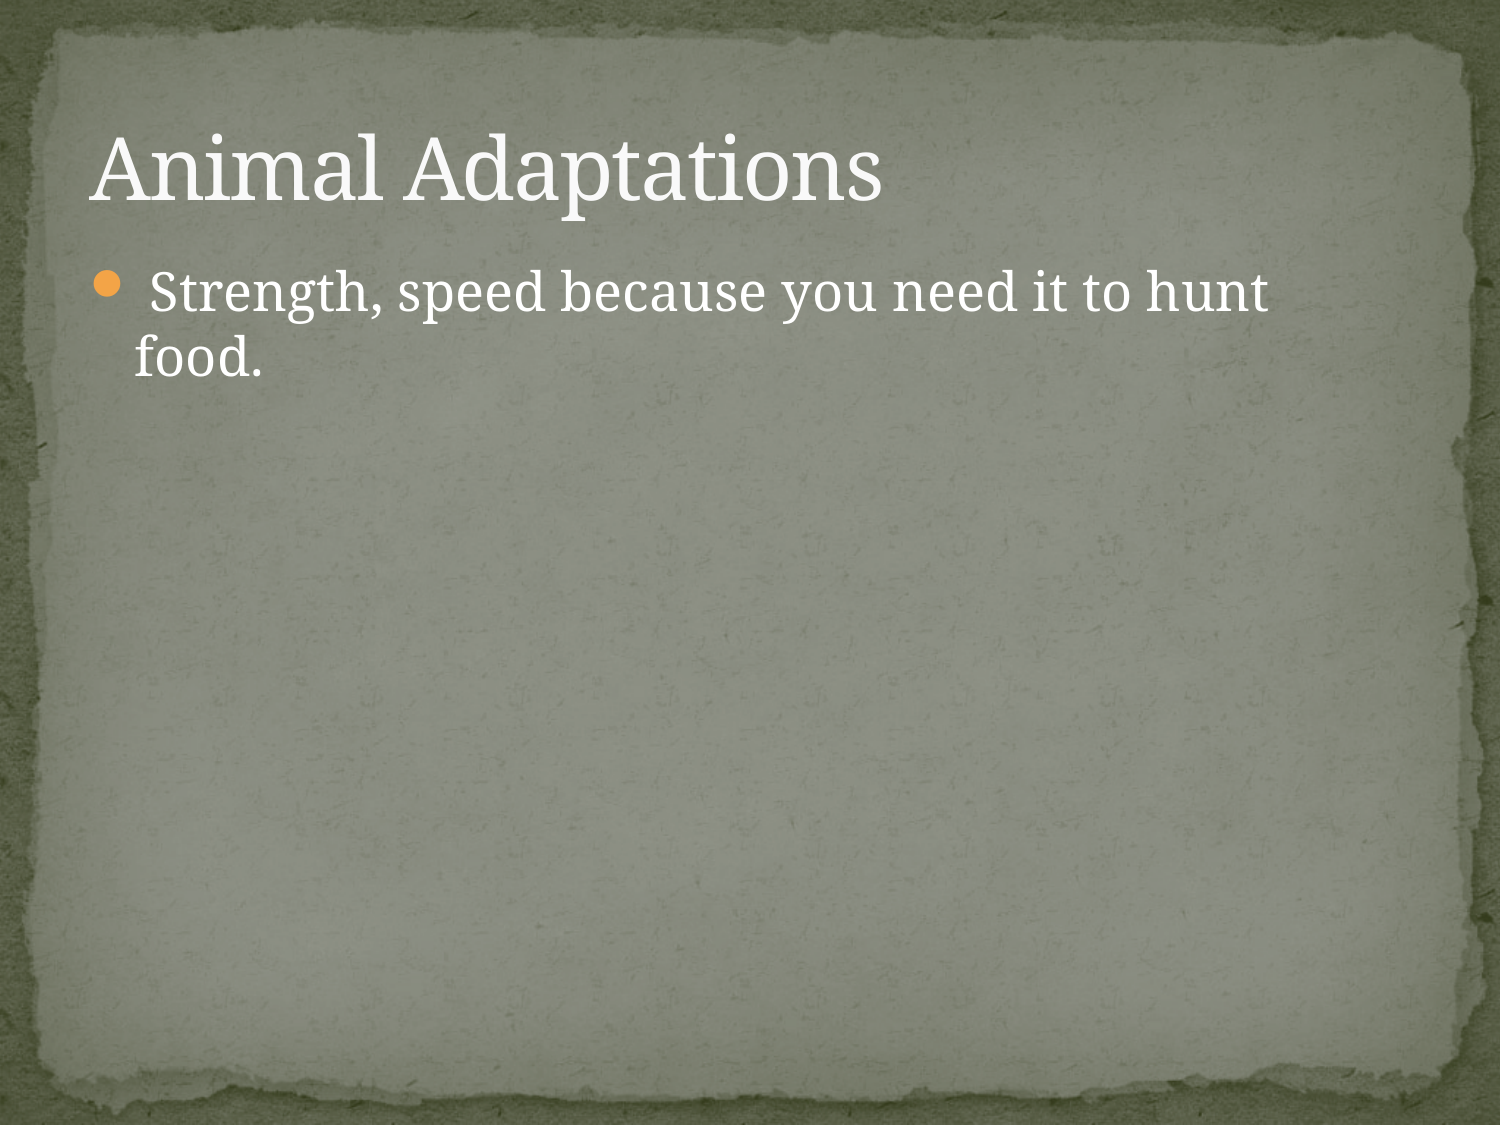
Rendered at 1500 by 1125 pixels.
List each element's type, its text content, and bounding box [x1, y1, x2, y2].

title Animal Adaptations [74, 24, 1425, 225]
list Strength, speed because you need it to hunt food. [75, 249, 1425, 1000]
